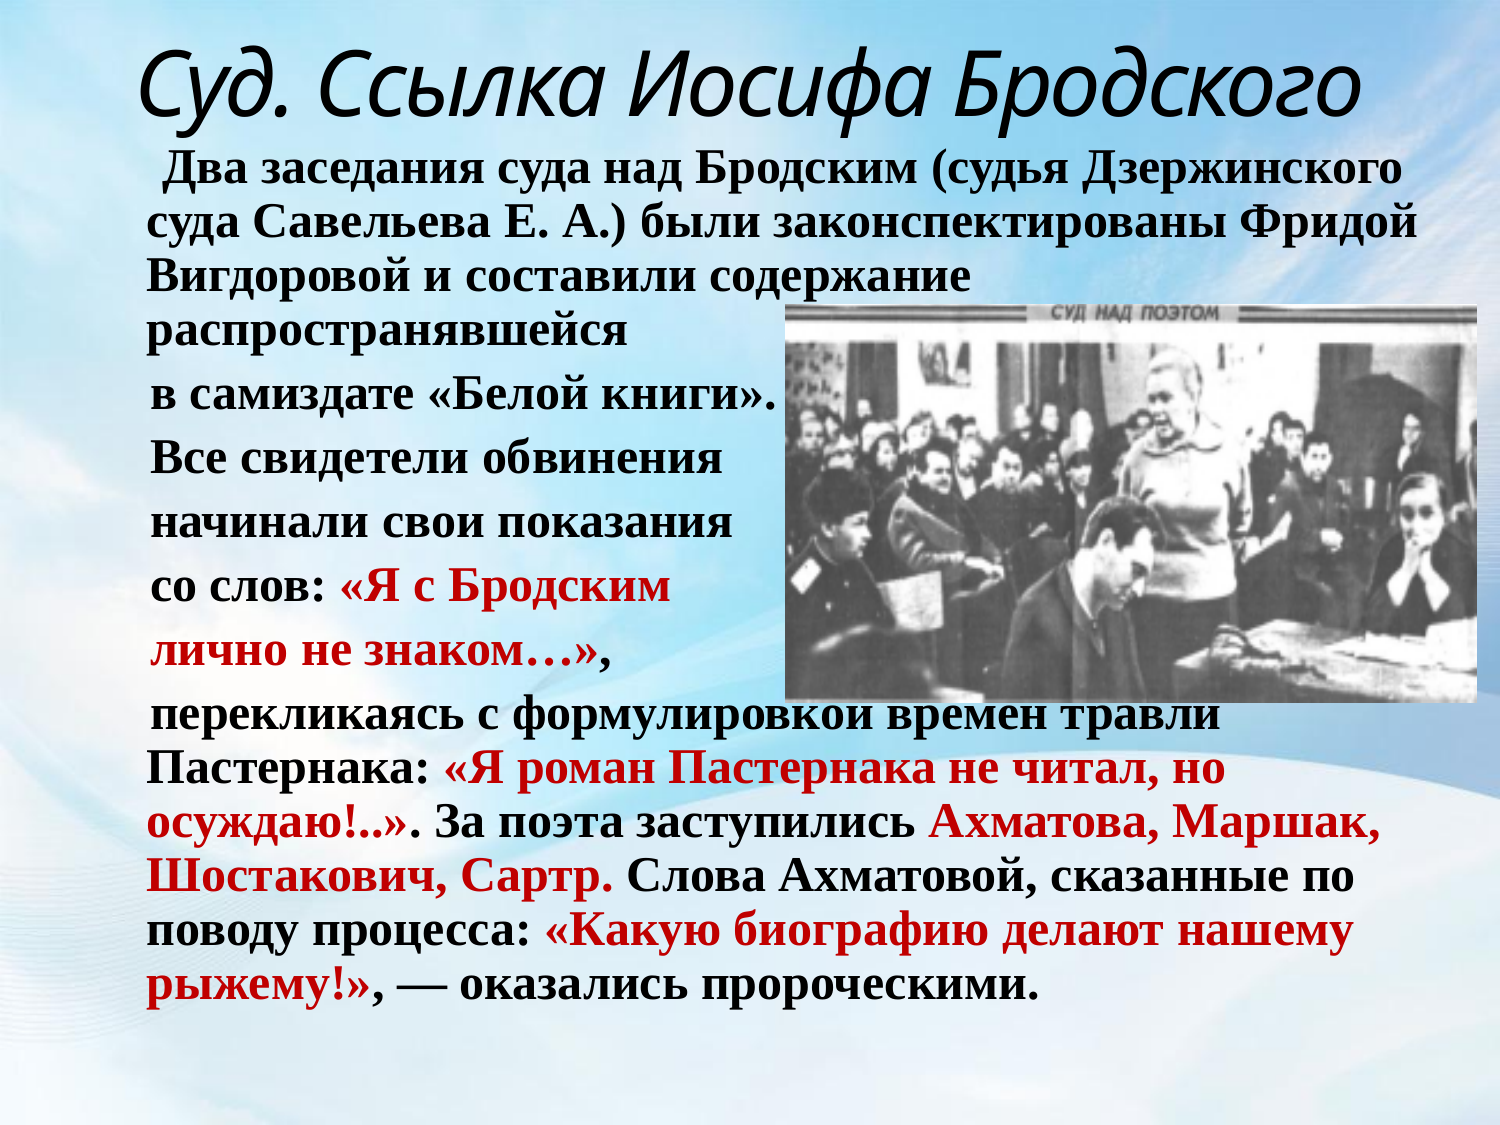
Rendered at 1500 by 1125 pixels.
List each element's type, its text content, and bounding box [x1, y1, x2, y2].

title Суд. Ссылка Иосифа Бродского [62, 37, 1438, 140]
list Два заседания суда над Бродским (судья Дзержинского суда Савельева Е. А.) были законспектированы Фридой Вигдоровой и составили содержание распространявшейся в самиздате «Белой книги». Все свидетели обвинения начинали свои показания со слов: «Я с Бродским лично не знаком…», перекликаясь с формулировкой времён травли Пастернака: «Я роман Пастернака не читал, но осуждаю!..». За поэта заступились Ахматова, Маршак, Шостакович, Сартр. Слова Ахматовой, сказанные по поводу процесса: «Какую биографию делают нашему рыжему!», — оказались пророческими. [62, 140, 1438, 1125]
picture [0, 0, 1500, 1125]
